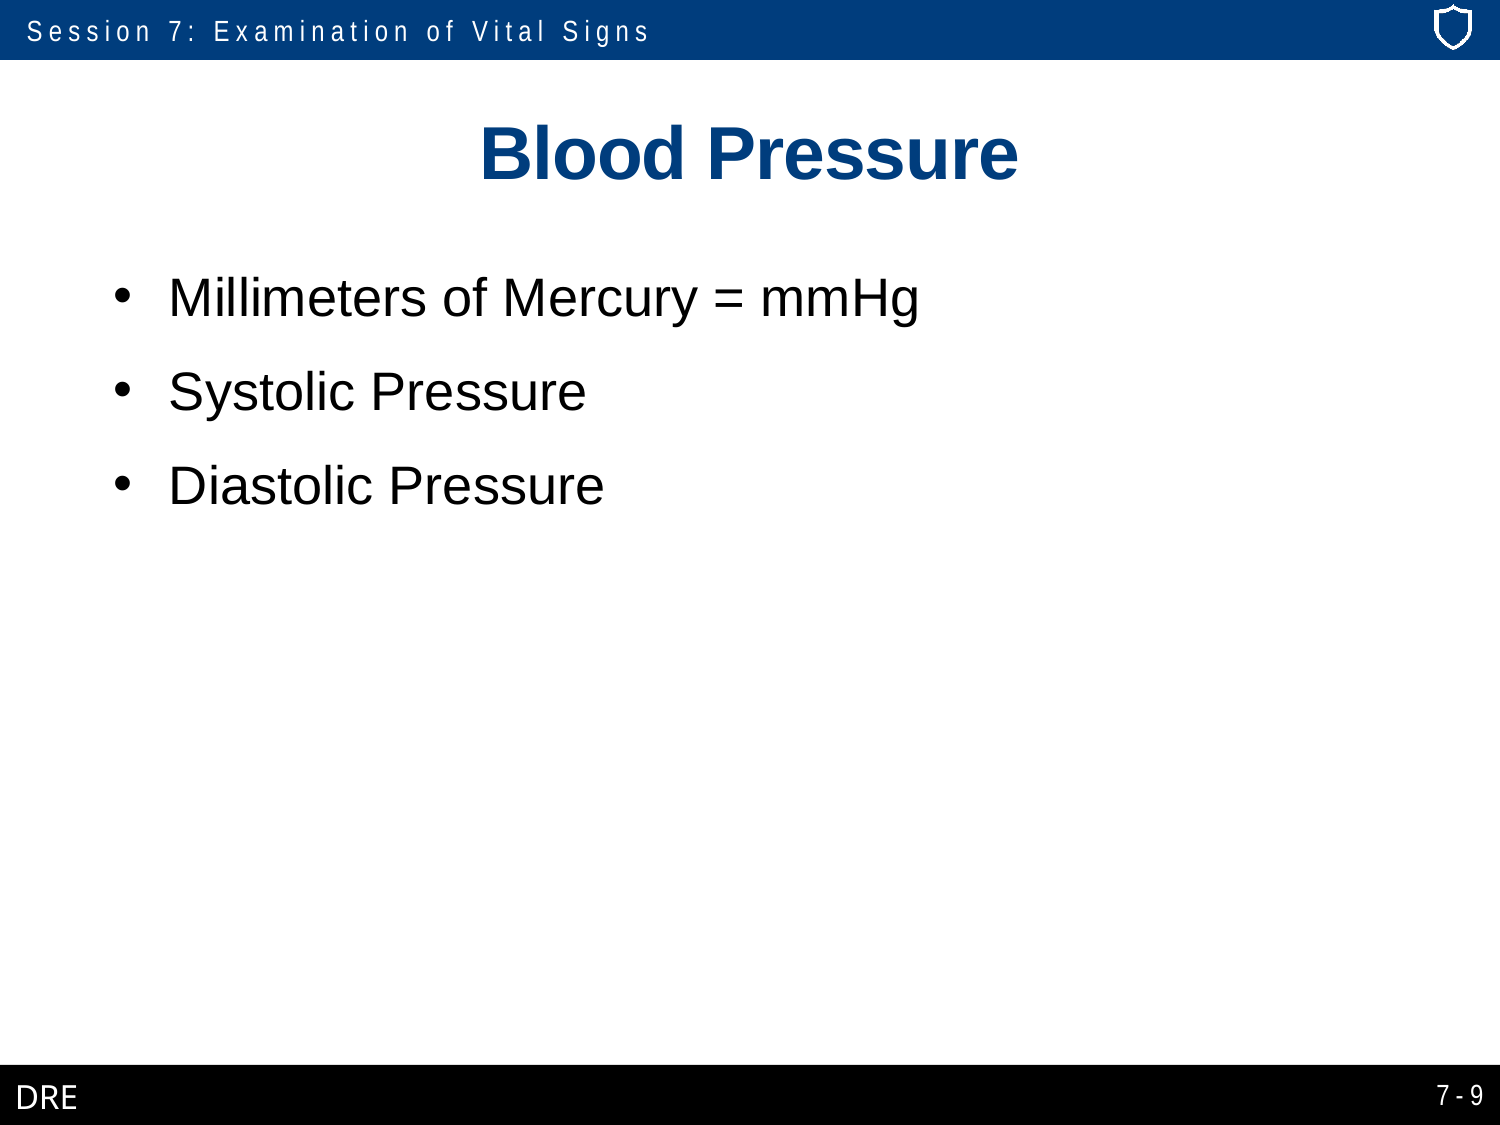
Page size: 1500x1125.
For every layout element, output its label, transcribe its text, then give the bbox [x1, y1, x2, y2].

list Millimeters of Mercury = mmHg Systolic Pressure Diastolic Pressure [75, 254, 1425, 1005]
slide_number 7-9 [1218, 1063, 1499, 1124]
title Blood Pressure [75, 75, 1425, 225]
picture [1434, 4, 1472, 50]
